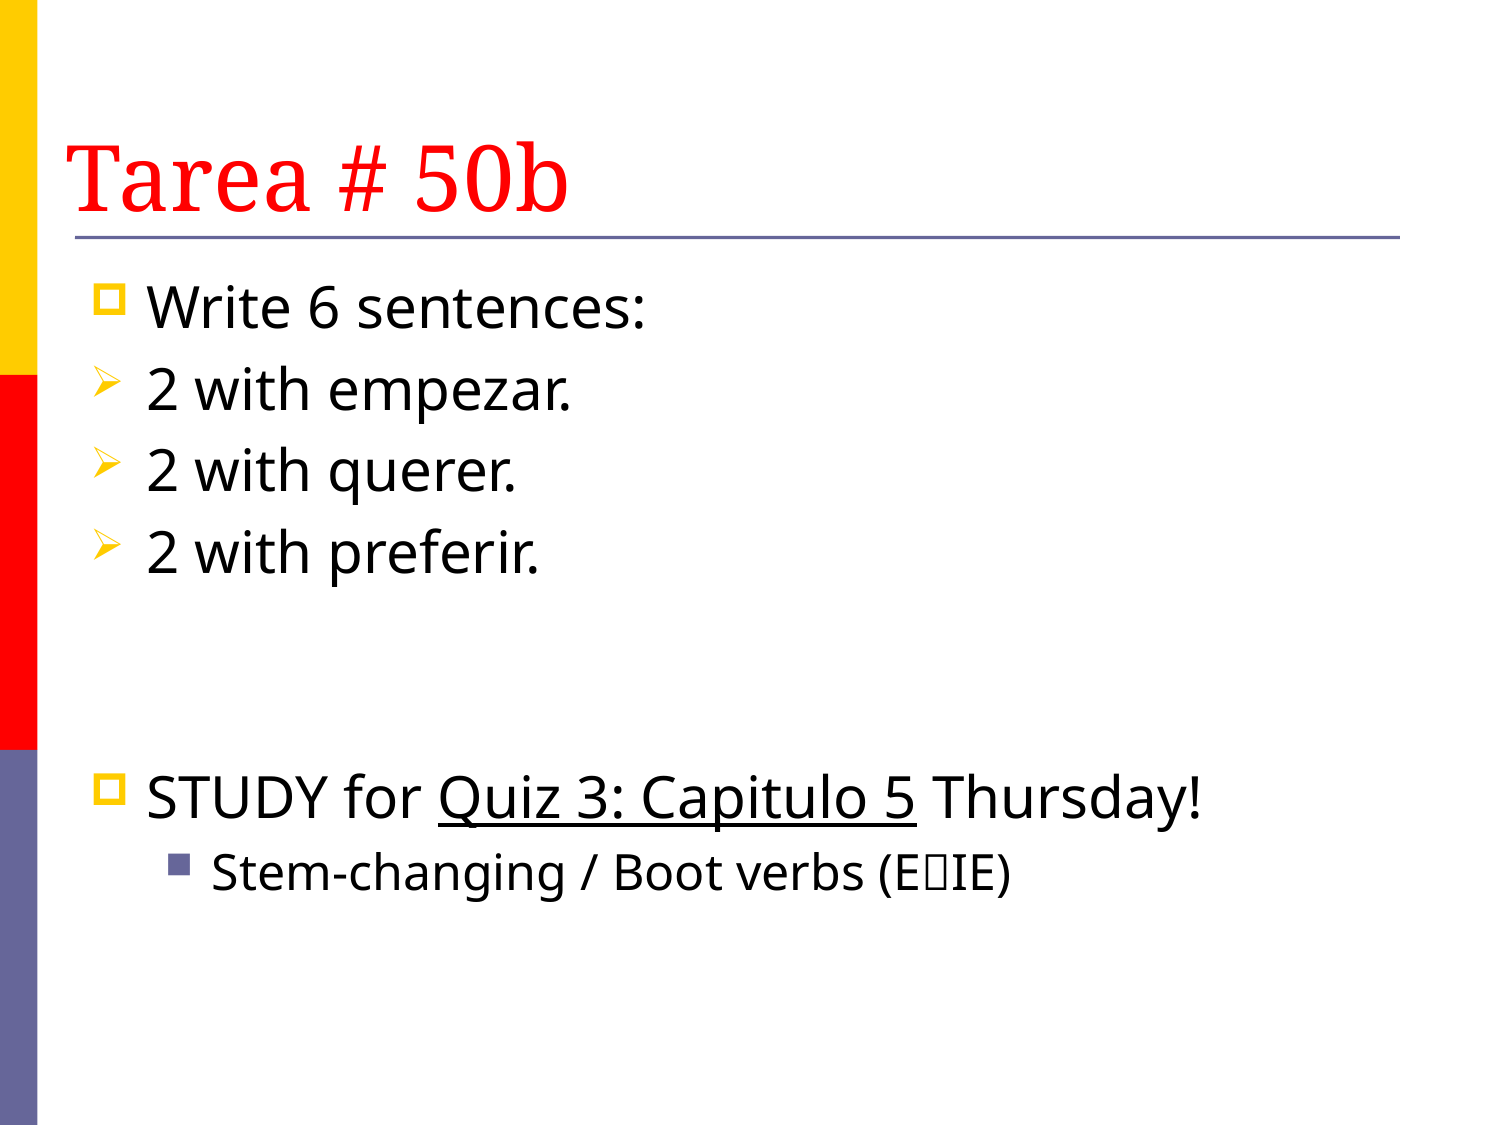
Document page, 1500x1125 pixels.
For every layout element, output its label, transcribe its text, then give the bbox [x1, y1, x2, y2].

title Tarea # 50b [50, 50, 1400, 237]
list Write 6 sentences: 2 with empezar. 2 with querer. 2 with preferir. STUDY for Quiz 3: Capitulo 5 Thursday! Stem-changing / Boot verbs (EIE) [75, 262, 1425, 1006]
